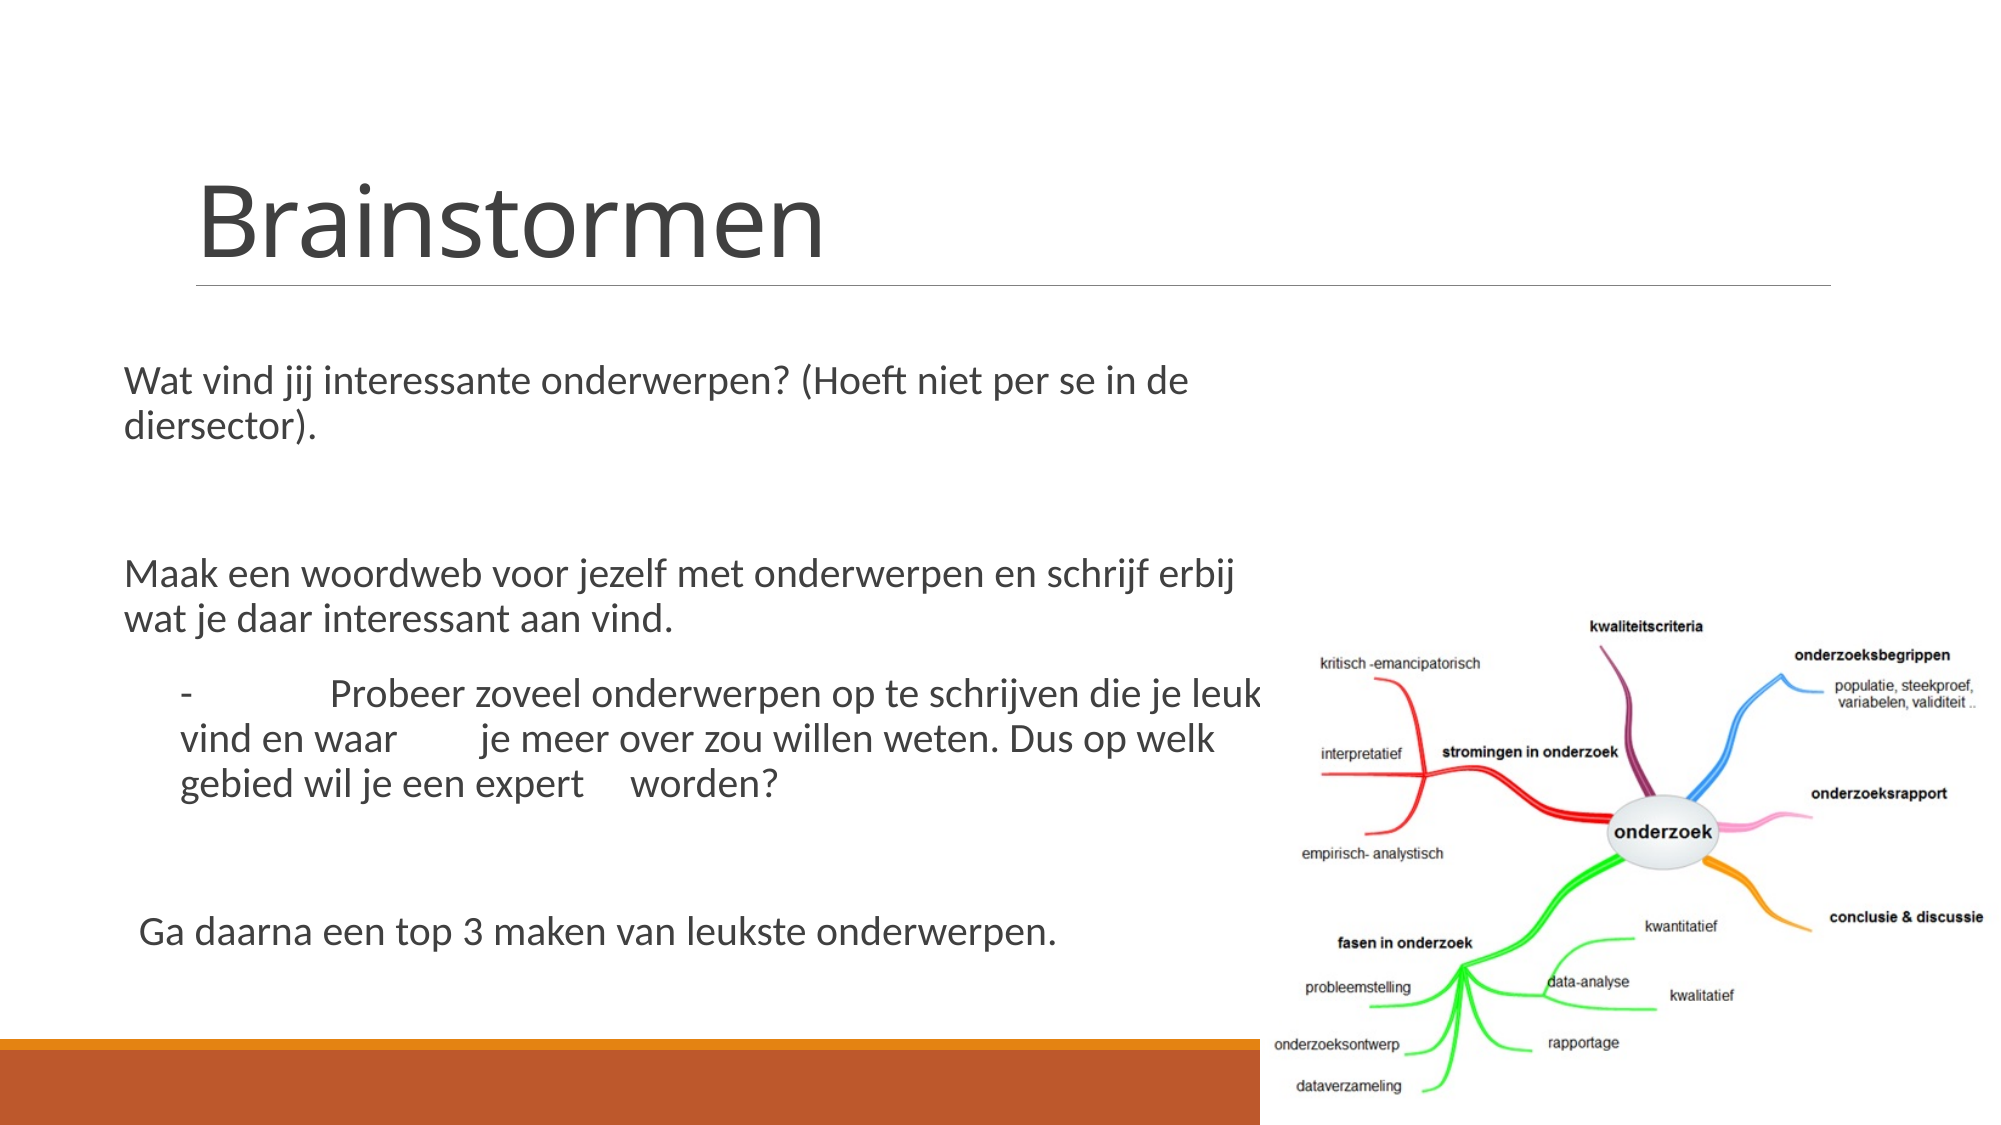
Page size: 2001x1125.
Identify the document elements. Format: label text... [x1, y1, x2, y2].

picture [1259, 573, 2000, 1125]
title Brainstormen [180, 47, 1830, 285]
list Wat vind jij interessante onderwerpen? (Hoeft niet per se in de diersector). Maak een woordweb voor jezelf met onderwerpen en schrijf erbij wat je daar interessant aan vind. - Probeer zoveel onderwerpen op te schrijven die je leuk vind en waar je meer over zou willen weten. Dus op welk gebied wil je een expert worden? Ga daarna een top 3 maken van leukste onderwerpen. [124, 271, 1276, 986]
